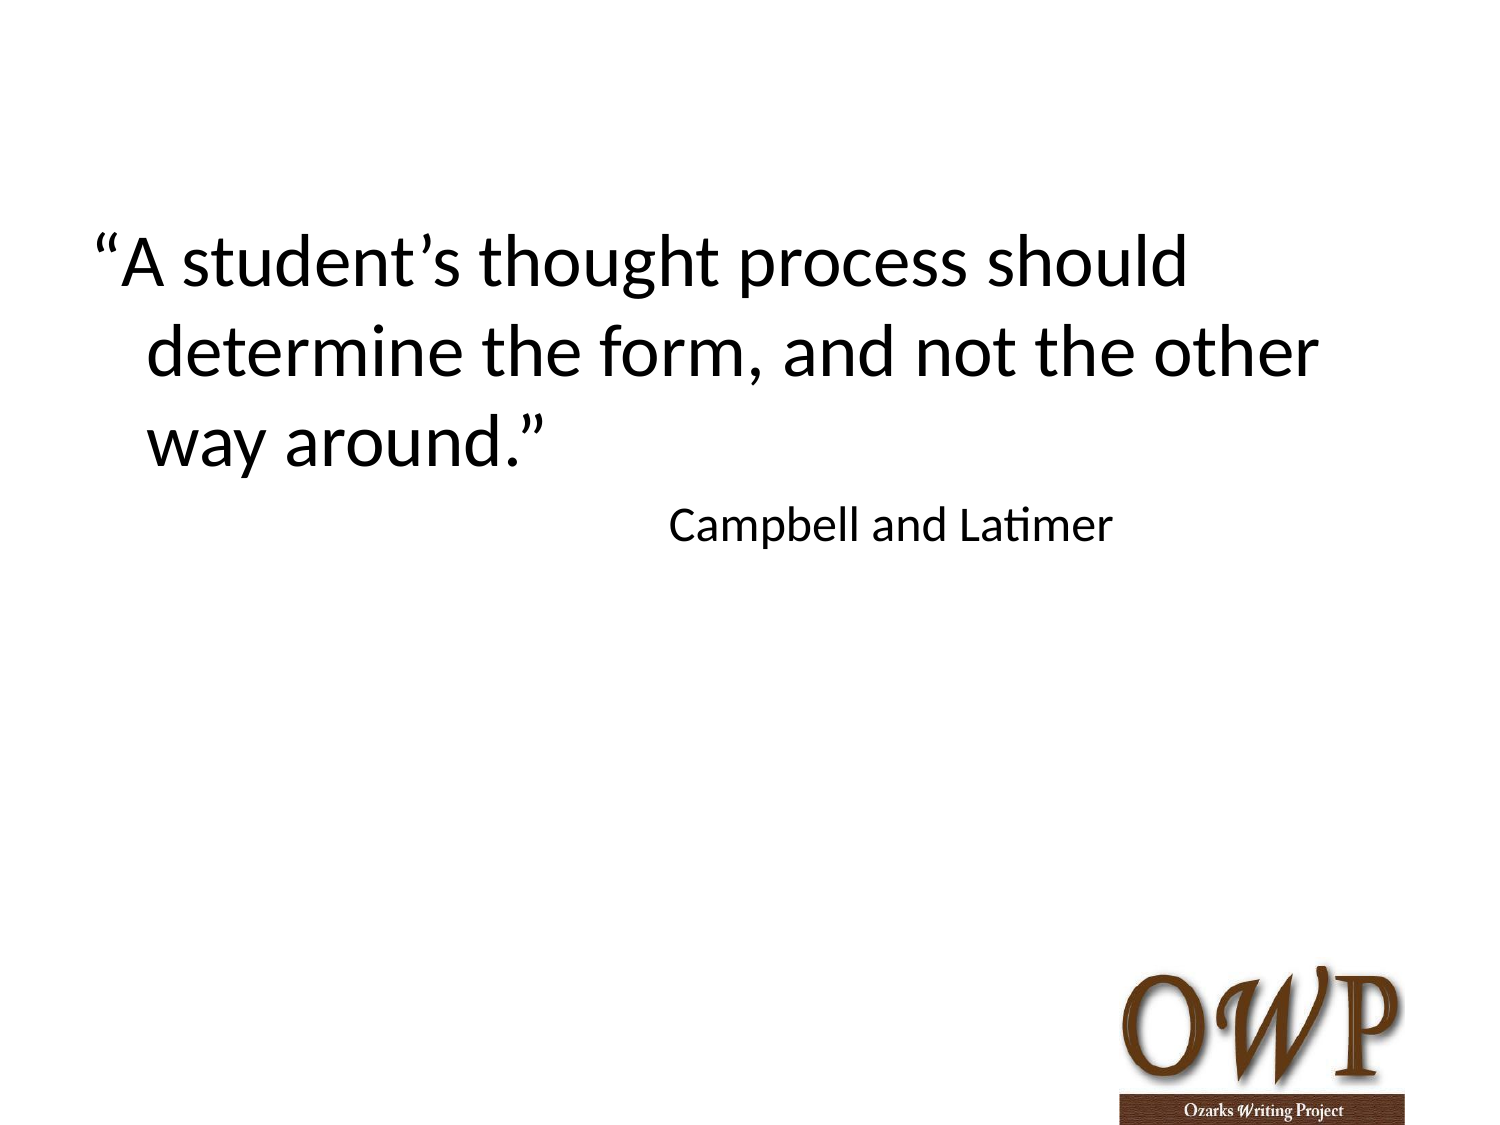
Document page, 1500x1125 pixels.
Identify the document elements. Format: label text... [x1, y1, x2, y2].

picture [1119, 957, 1405, 1125]
list “A student’s thought process should determine the form, and not the other way around.” Campbell and Latimer [75, 196, 1425, 808]
